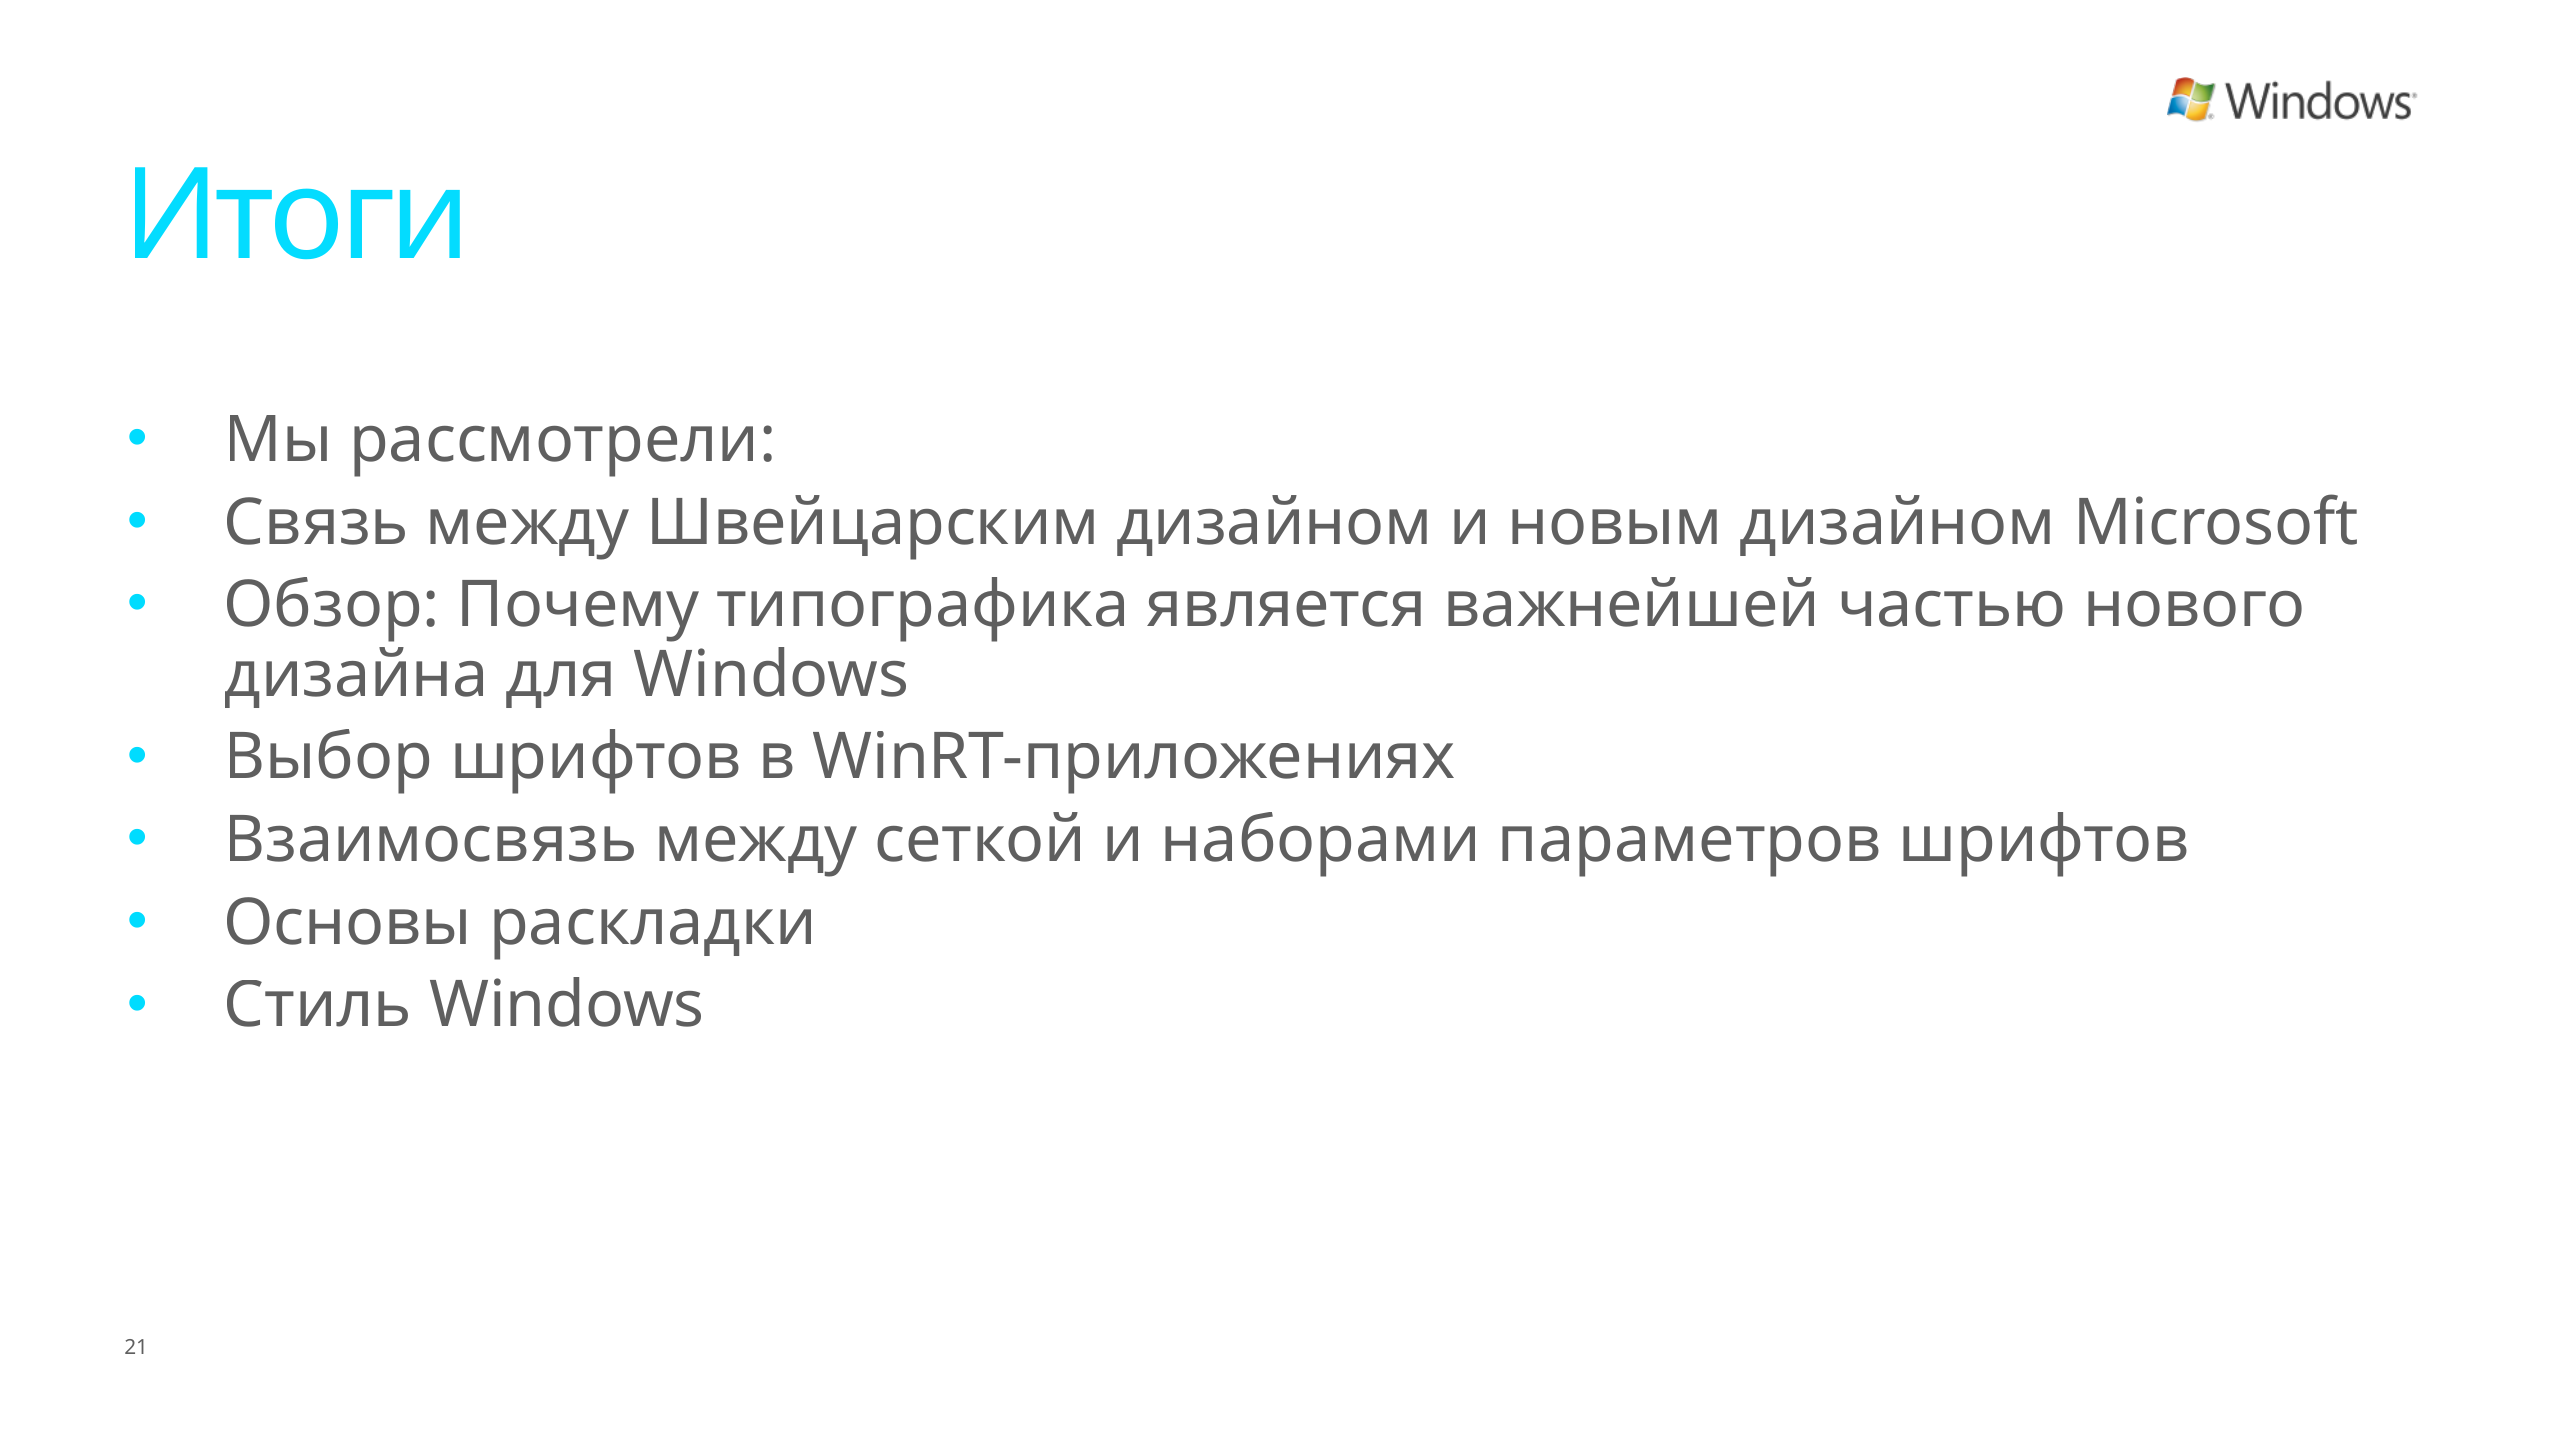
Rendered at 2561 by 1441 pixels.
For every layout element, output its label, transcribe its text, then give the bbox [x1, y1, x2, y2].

title Итоги [122, 48, 2465, 286]
list Мы рассмотрели: Связь между Швейцарским дизайном и новым дизайном Microsoft Обзор: Почему типографика является важнейшей частью нового дизайна для Windows Выбор шрифтов в WinRT-приложениях Взаимосвязь между сеткой и наборами параметров шрифтов Основы раскладки Стиль Windows [127, 405, 2470, 1150]
